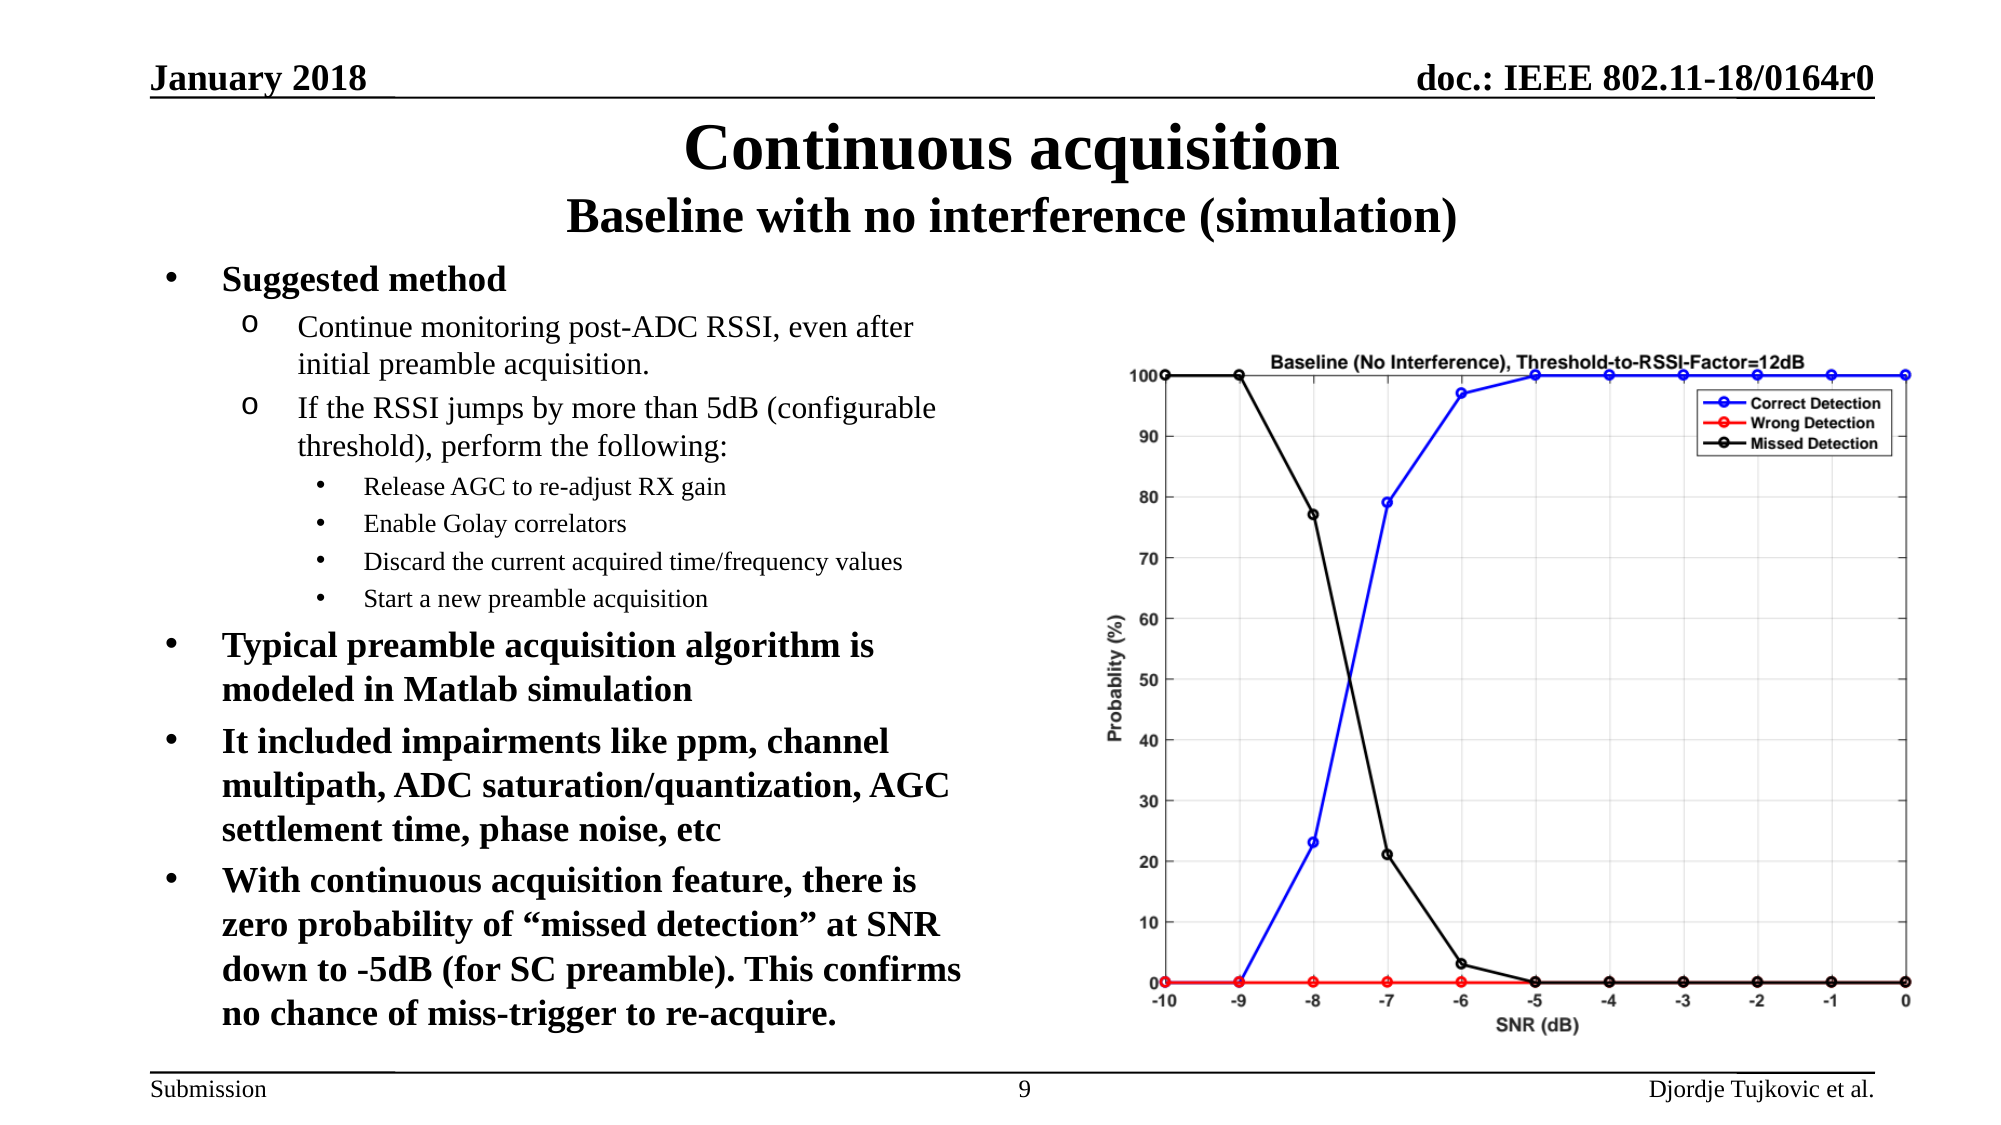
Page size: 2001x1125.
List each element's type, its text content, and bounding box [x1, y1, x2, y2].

footer Djordje Tujkovic et al. [1169, 1072, 1876, 1111]
slide_number 9 [936, 1072, 1113, 1111]
list Suggested method Continue monitoring post-ADC RSSI, even after initial preamble acquisition. If the RSSI jumps by more than 5dB (configurable threshold), perform the following: Release AGC to re-adjust RX gain Enable Golay correlators Discard the current acquired time/frequency values Start a new preamble acquisition Typical preamble acquisition algorithm is modeled in Matlab simulation It included impairments like ppm, channel multipath, ADC saturation/quantization, AGC settlement time, phase noise, etc With continuous acquisition feature, there is zero probability of “missed detection” at SNR down to -5dB (for SC preamble). This confirms no chance of miss-trigger to re-acquire. [149, 247, 984, 1073]
picture [1042, 320, 1996, 1063]
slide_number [149, 59, 750, 98]
title Continuous acquisition Baseline with no interference (simulation) [149, 97, 1876, 248]
